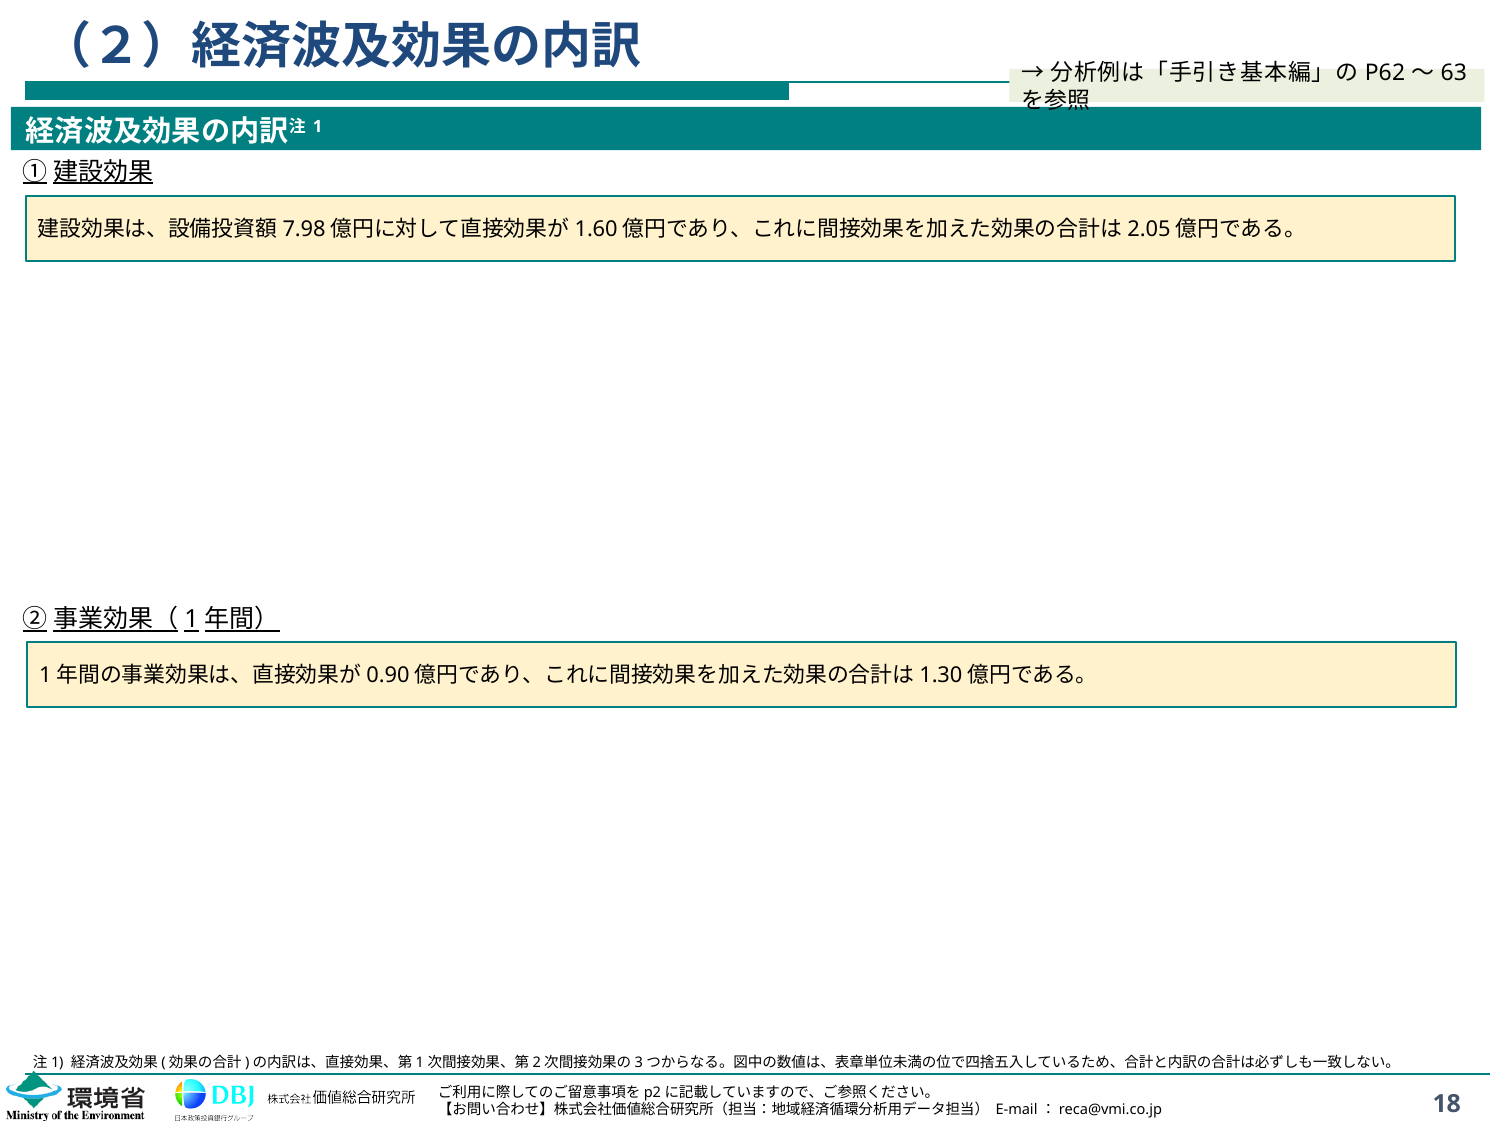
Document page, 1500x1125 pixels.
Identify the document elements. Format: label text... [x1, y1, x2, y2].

text_box 経済波及効果の内訳注1 [10, 106, 1482, 151]
picture [2, 1071, 148, 1125]
text_box 1年間の事業効果は、直接効果が0.90億円であり、これに間接効果を加えた効果の合計は1.30億円である。 [27, 642, 1457, 708]
text_box 建設効果は、設備投資額7.98億円に対して直接効果が1.60億円であり、これに間接効果を加えた効果の合計は2.05億円である。 [26, 196, 1456, 262]
picture [171, 1075, 419, 1125]
slide_number 18 [1393, 1079, 1500, 1122]
text_box ②事業効果（1年間） [7, 595, 717, 641]
text_box ①建設効果 [7, 148, 717, 193]
text_box 注1) 経済波及効果(効果の合計)の内訳は、直接効果、第1次間接効果、第2次間接効果の3つからなる。図中の数値は、表章単位未満の位で四捨五入しているため、合計と内訳の合計は必ずしも一致しない。 [33, 1050, 1451, 1071]
title （２）経済波及効果の内訳 [25, 0, 1355, 82]
text_box →分析例は「手引き基本編」のP62～63を参照 [1009, 68, 1485, 102]
